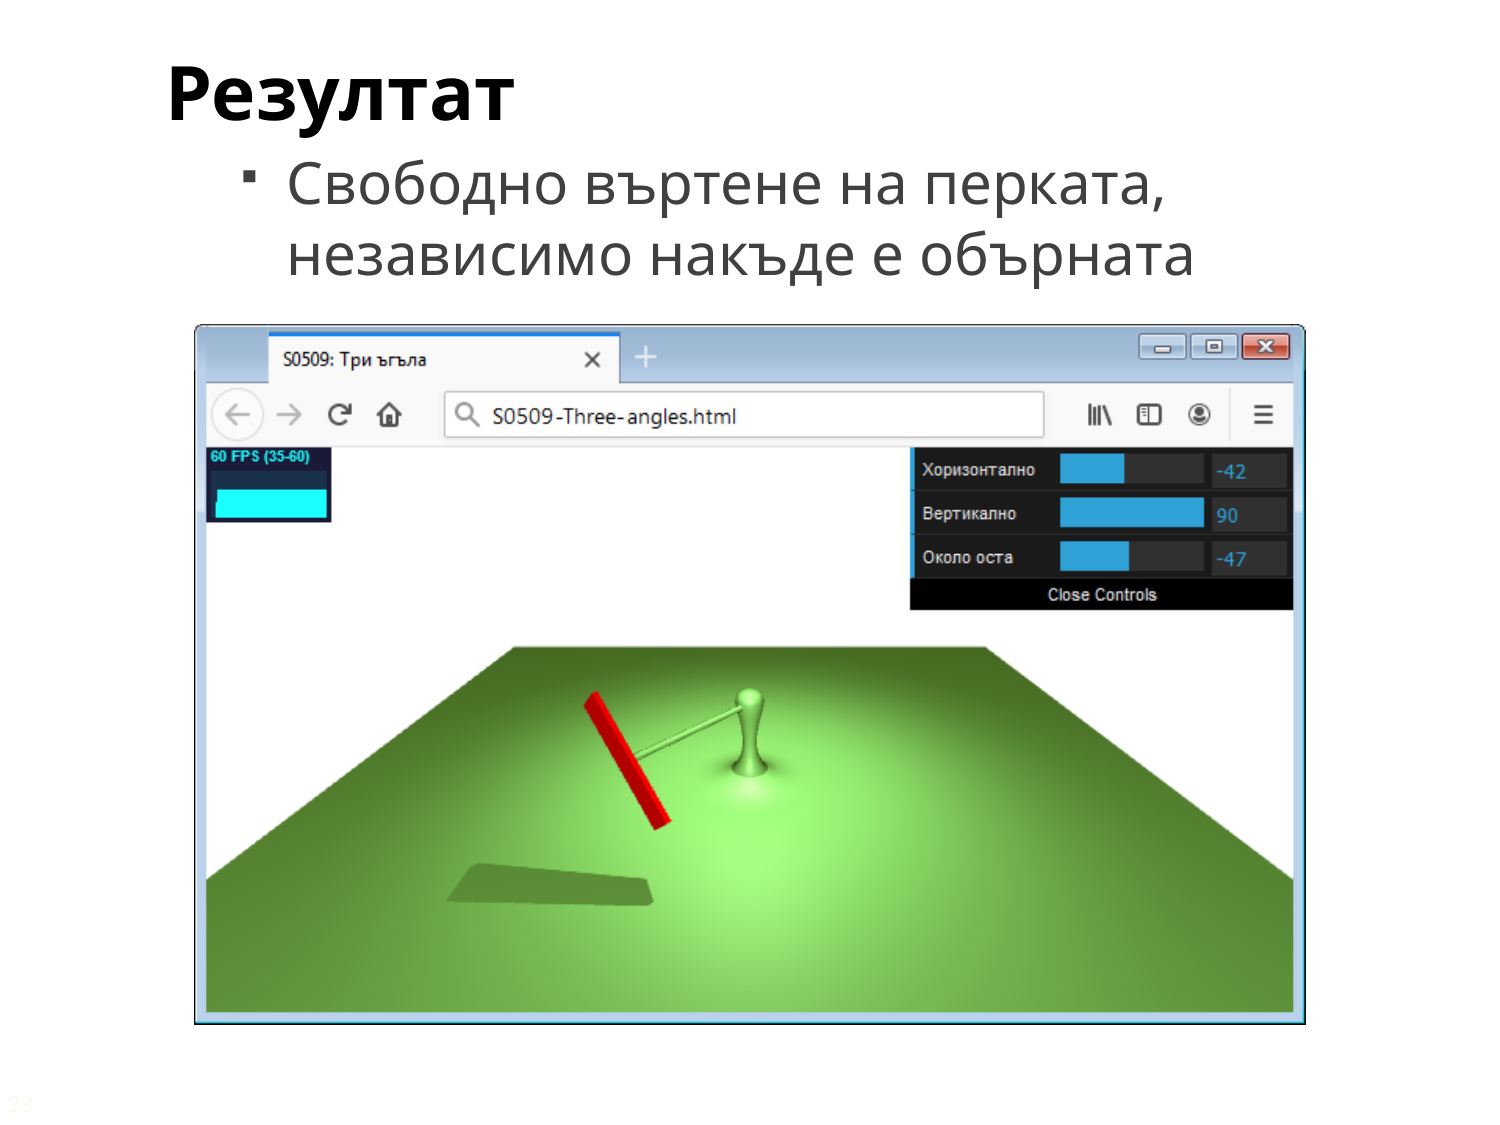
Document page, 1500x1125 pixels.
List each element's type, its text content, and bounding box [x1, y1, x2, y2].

list Резултат Свободно въртене на перката, независимо накъде е обърната [150, 37, 1488, 1113]
picture [194, 324, 1306, 1026]
